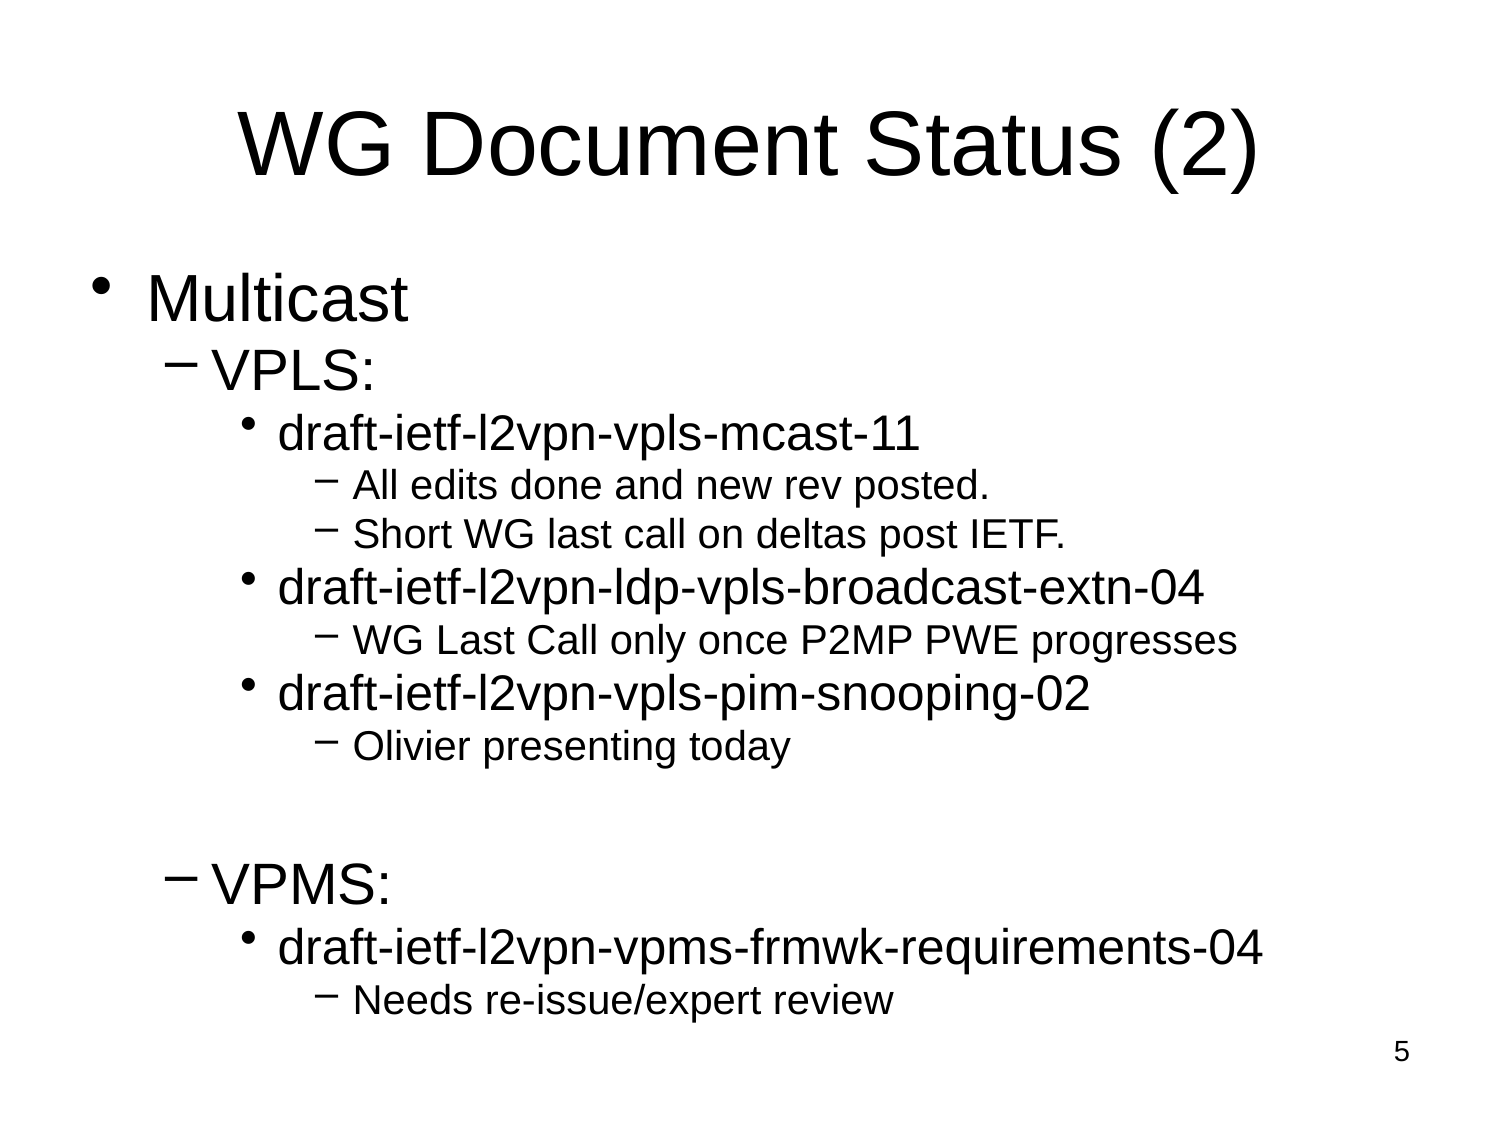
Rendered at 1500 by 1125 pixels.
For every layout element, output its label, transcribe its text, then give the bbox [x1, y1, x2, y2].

list Multicast VPLS: draft-ietf-l2vpn-vpls-mcast-11 All edits done and new rev posted. Short WG last call on deltas post IETF. draft-ietf-l2vpn-ldp-vpls-broadcast-extn-04 WG Last Call only once P2MP PWE progresses draft-ietf-l2vpn-vpls-pim-snooping-02 Olivier presenting today VPMS: draft-ietf-l2vpn-vpms-frmwk-requirements-04 Needs re-issue/expert review [74, 262, 1438, 1026]
title WG Document Status (2) [74, 44, 1426, 233]
slide_number 5 [1074, 1024, 1426, 1103]
